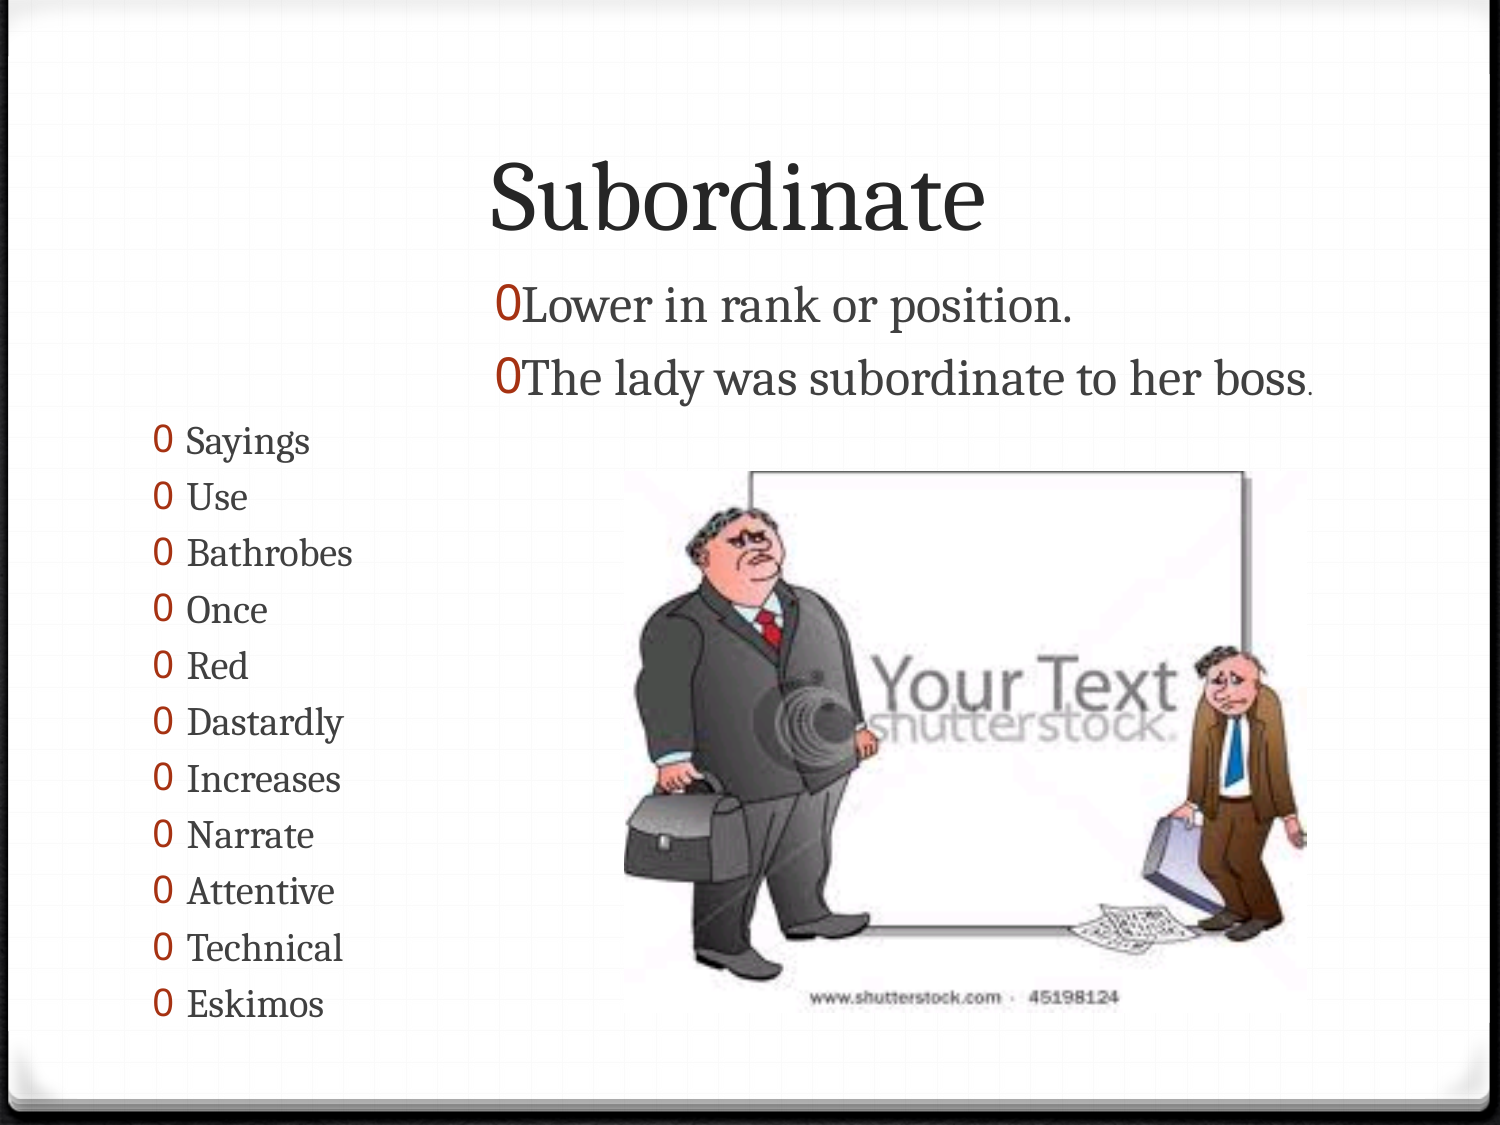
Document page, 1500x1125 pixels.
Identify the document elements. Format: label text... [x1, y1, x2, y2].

title Subordinate [90, 71, 1410, 309]
list Lower in rank or position. The lady was subordinate to her boss. Sayings Use Bathrobes Once Red Dastardly Increases Narrate Attentive Technical Eskimos [137, 262, 1363, 1051]
picture [0, 0, 1500, 1125]
